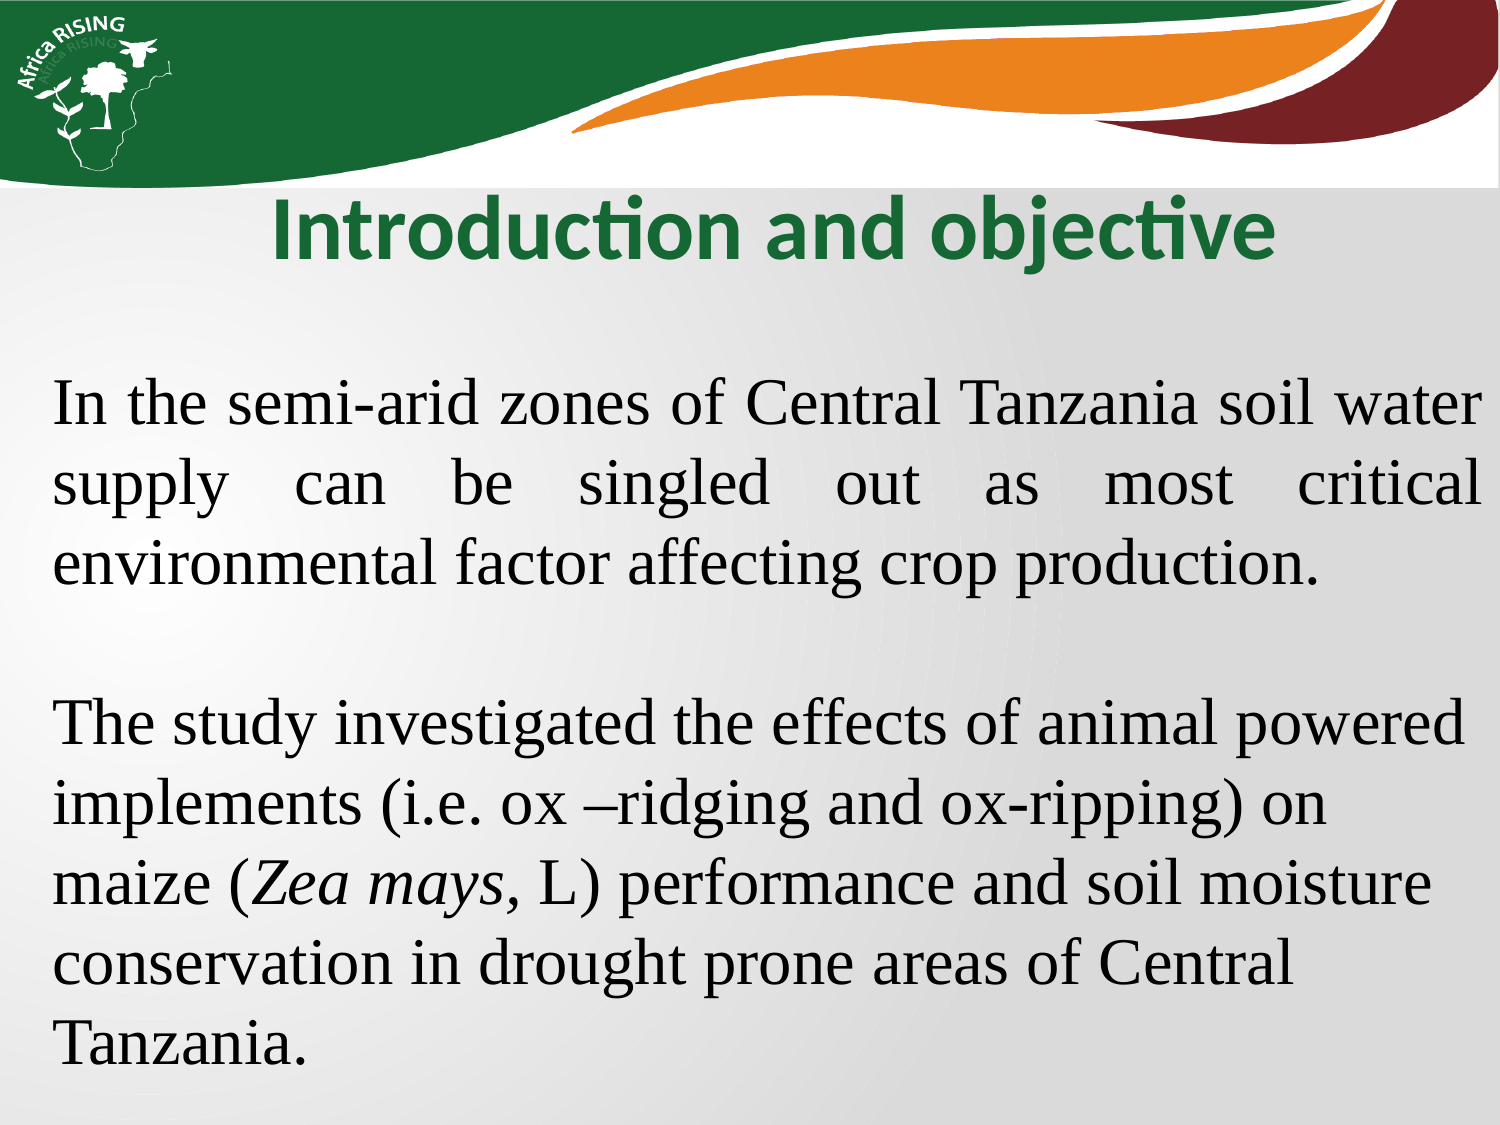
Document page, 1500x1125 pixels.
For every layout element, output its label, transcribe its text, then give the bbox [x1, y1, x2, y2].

list Introduction and objective [15, 160, 1500, 324]
text_box In the semi-arid zones of Central Tanzania soil water supply can be singled out as most critical environmental factor affecting crop production. The study investigated the effects of animal powered implements (i.e. ox –ridging and ox-ripping) on maize (Zea mays, L) performance and soil moisture conservation in drought prone areas of Central Tanzania. [37, 350, 1500, 1085]
picture [0, 0, 1499, 188]
